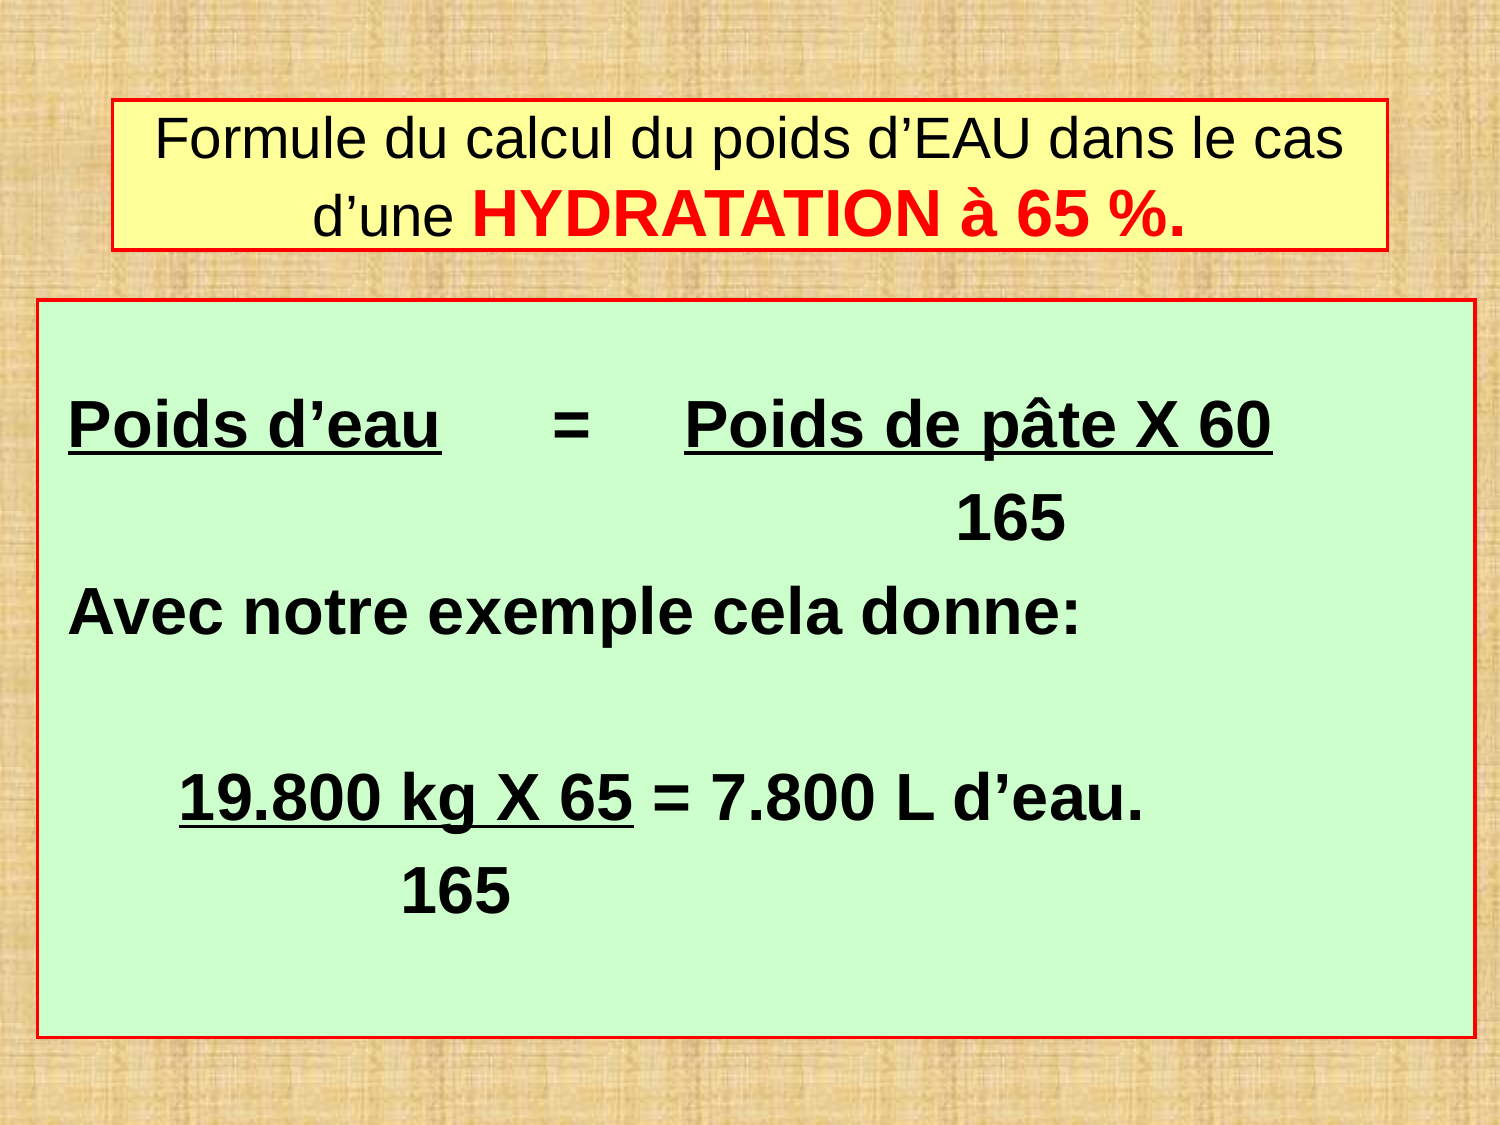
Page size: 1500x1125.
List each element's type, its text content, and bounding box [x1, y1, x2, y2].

title Formule du calcul du poids d’EAU dans le cas d’une HYDRATATION à 65 %. [112, 99, 1388, 250]
list Poids d’eau = Poids de pâte X 60 165 Avec notre exemple cela donne: 19.800 kg X 65 = 7.800 L d’eau. 165 [37, 299, 1475, 1038]
picture [0, 0, 1500, 1125]
